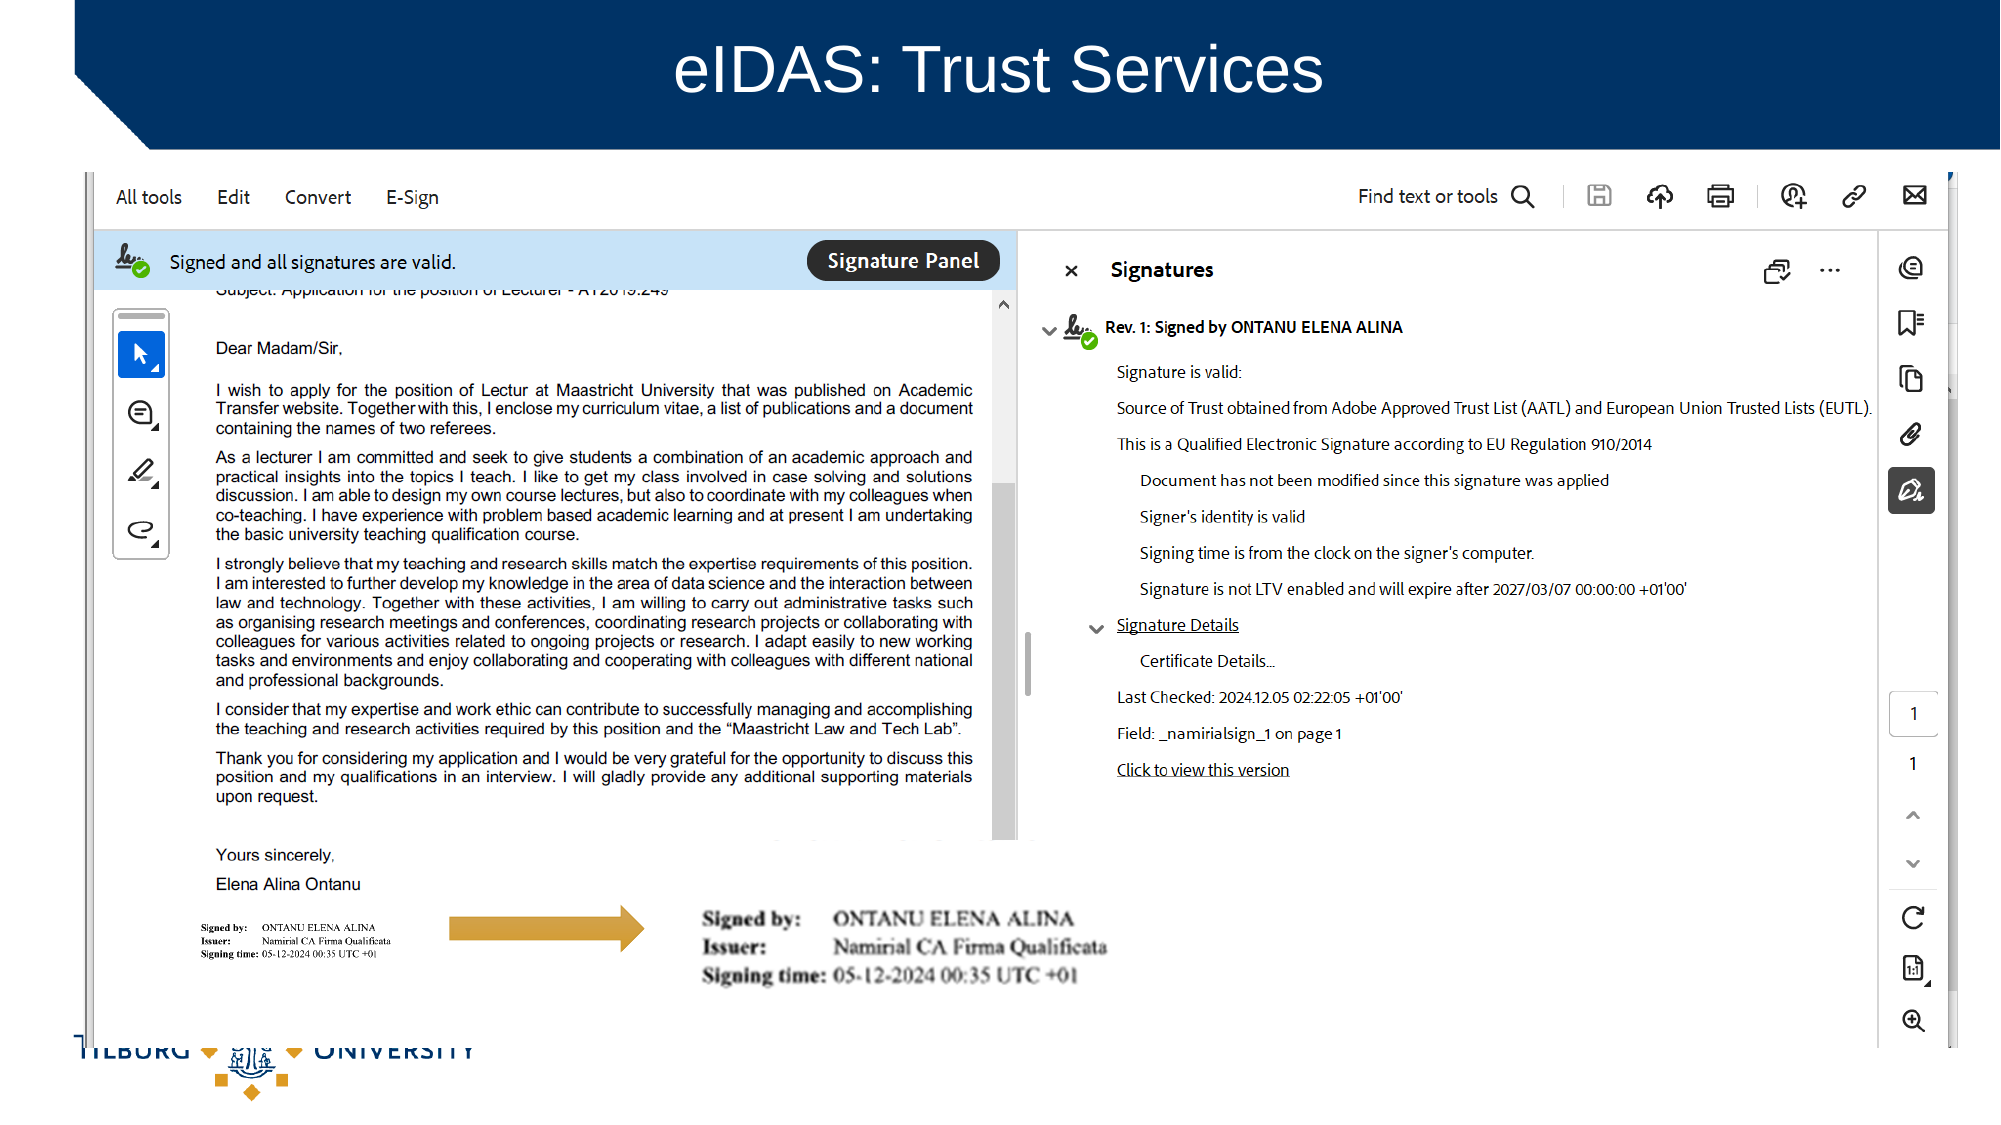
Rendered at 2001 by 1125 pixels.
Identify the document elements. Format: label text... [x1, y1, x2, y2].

title eIDAS: Trust Services [151, 0, 1849, 142]
picture [74, 0, 2000, 150]
picture [0, 172, 2001, 1125]
